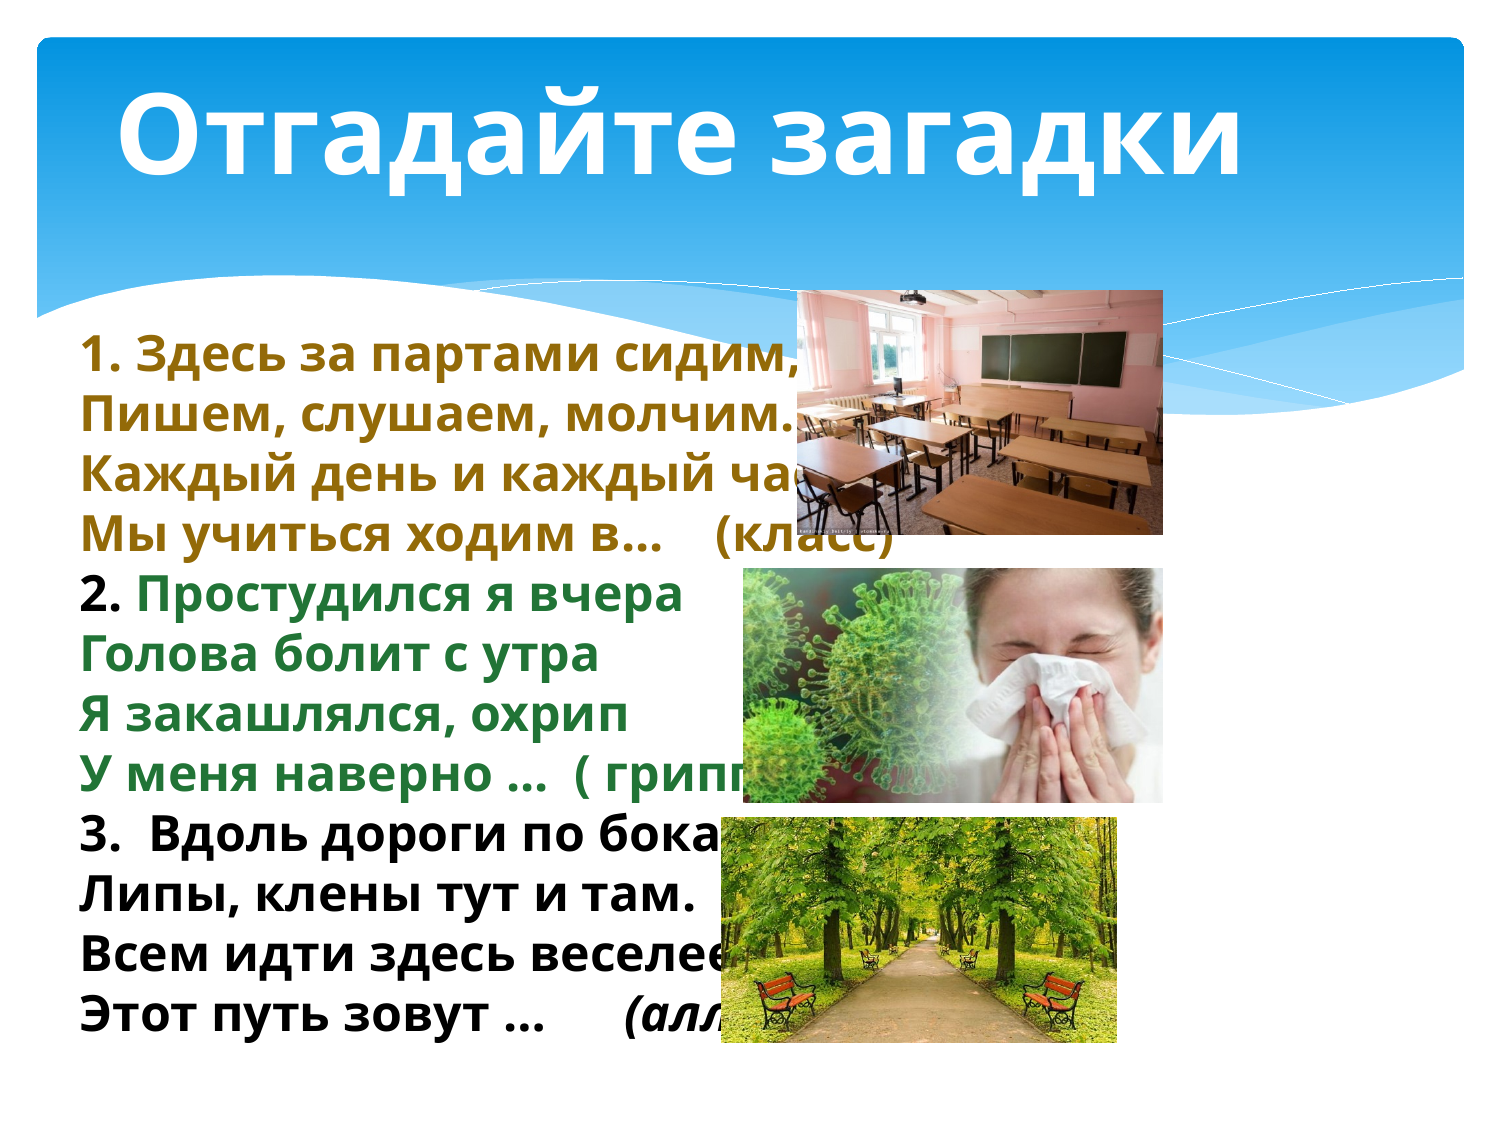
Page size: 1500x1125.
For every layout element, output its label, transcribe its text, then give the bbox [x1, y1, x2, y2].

picture [796, 290, 1164, 535]
picture [720, 817, 1117, 1044]
picture [743, 568, 1164, 803]
text_box Отгадайте загадки [100, 54, 1353, 205]
text_box 1. Здесь за партами сидим, Пишем, слушаем, молчим. Каждый день и каждый час Мы учиться ходим в... (класс) 2. Простудился я вчера Голова болит с утра Я закашлялся, охрип У меня наверно ... ( грипп) 3. Вдоль дороги по бокам Липы, клены тут и там. Всем идти здесь веселее Этот путь зовут … (аллея) [64, 314, 1317, 1050]
title [76, 54, 1427, 1024]
